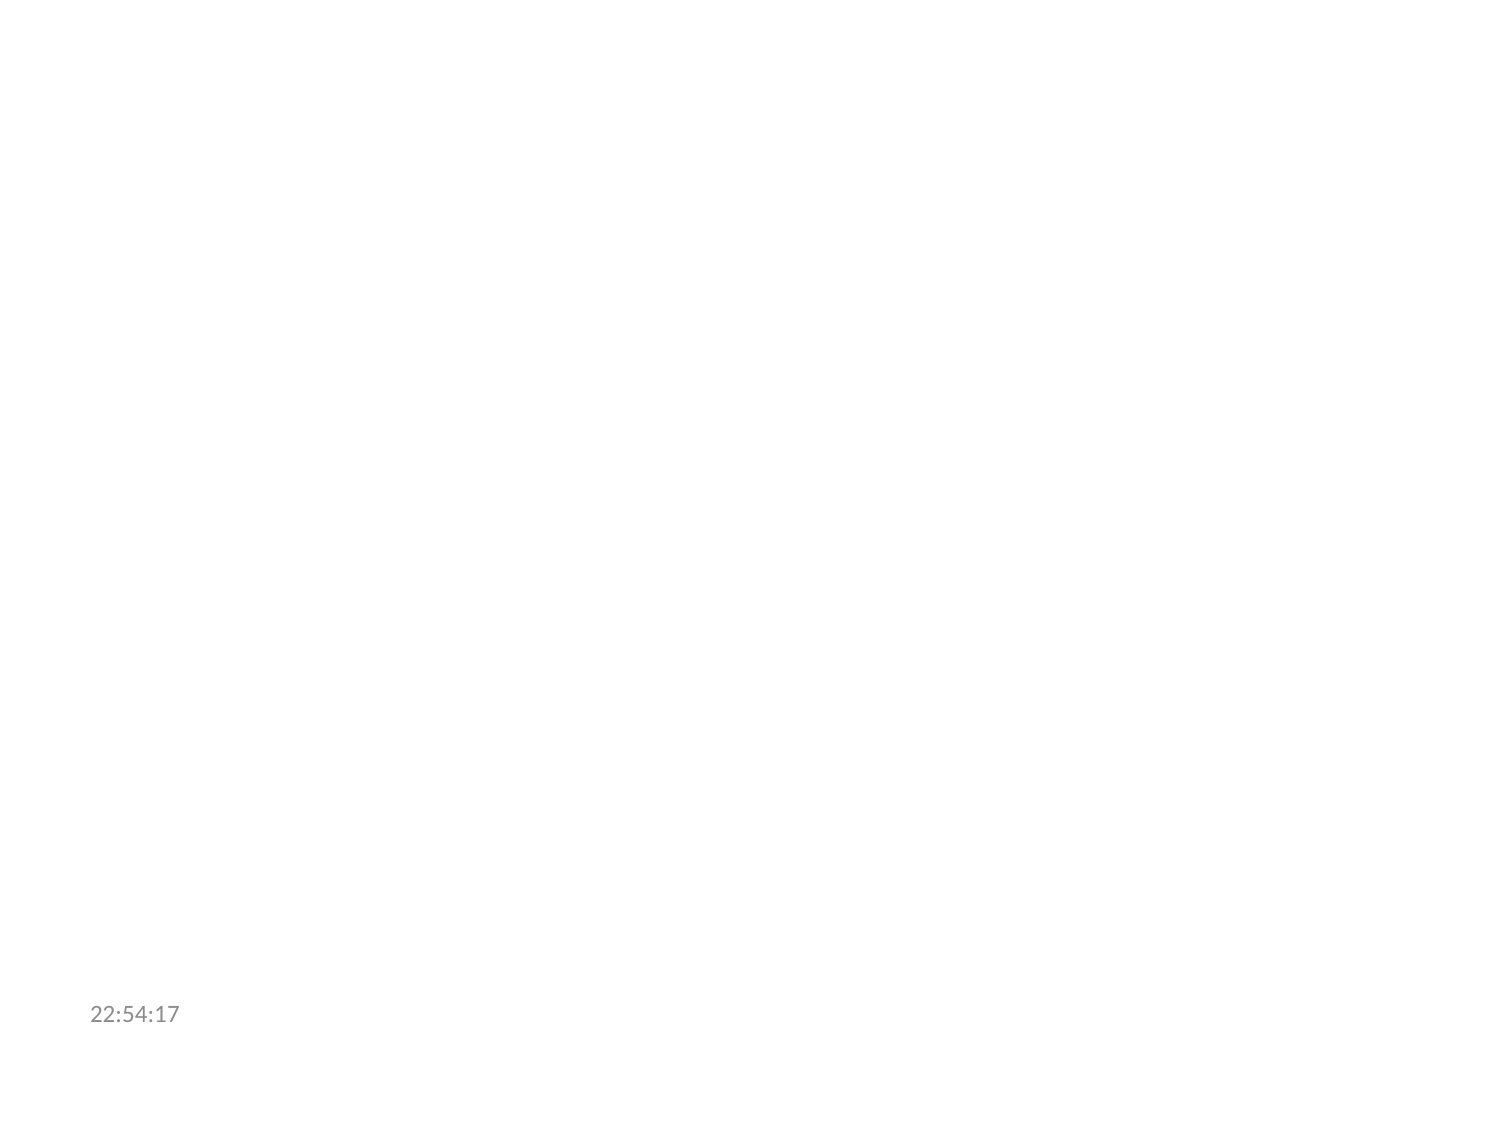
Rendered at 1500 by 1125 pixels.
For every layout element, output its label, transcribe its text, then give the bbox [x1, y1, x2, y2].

text_box 15:35:09 [75, 982, 425, 1043]
